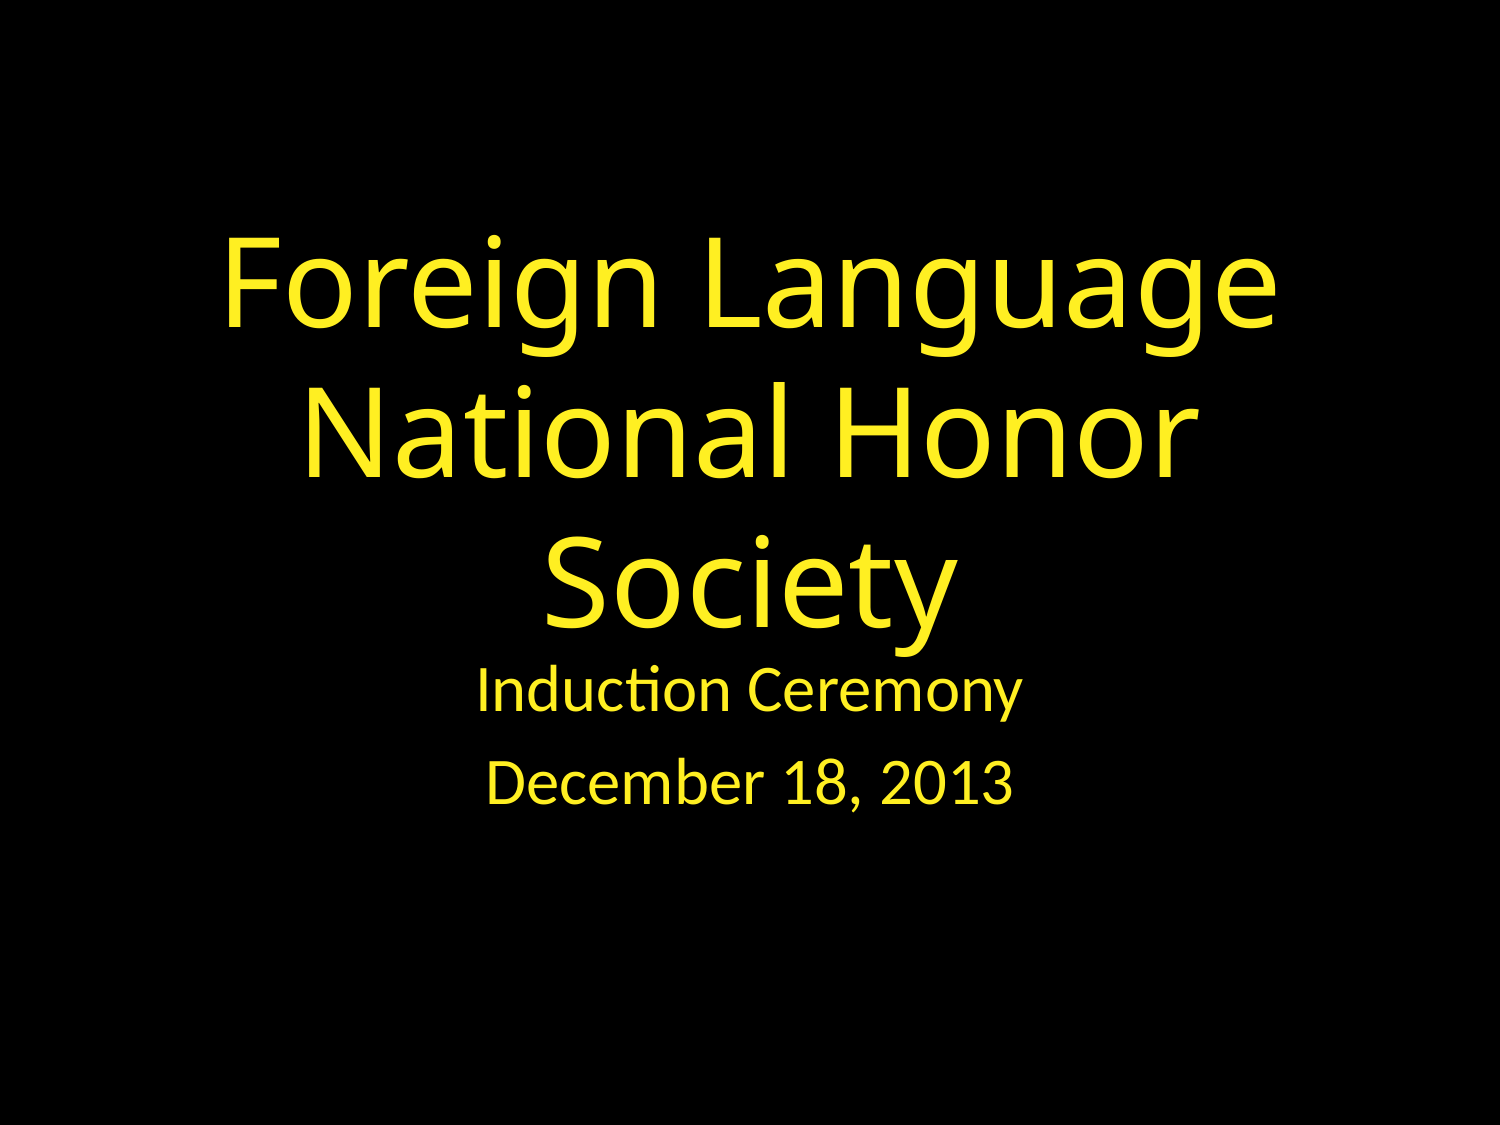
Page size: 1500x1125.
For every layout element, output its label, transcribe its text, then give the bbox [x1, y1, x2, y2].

subtitle Induction Ceremony December 18, 2013 [225, 637, 1275, 925]
title Foreign Language National Honor Society [112, 263, 1388, 591]
